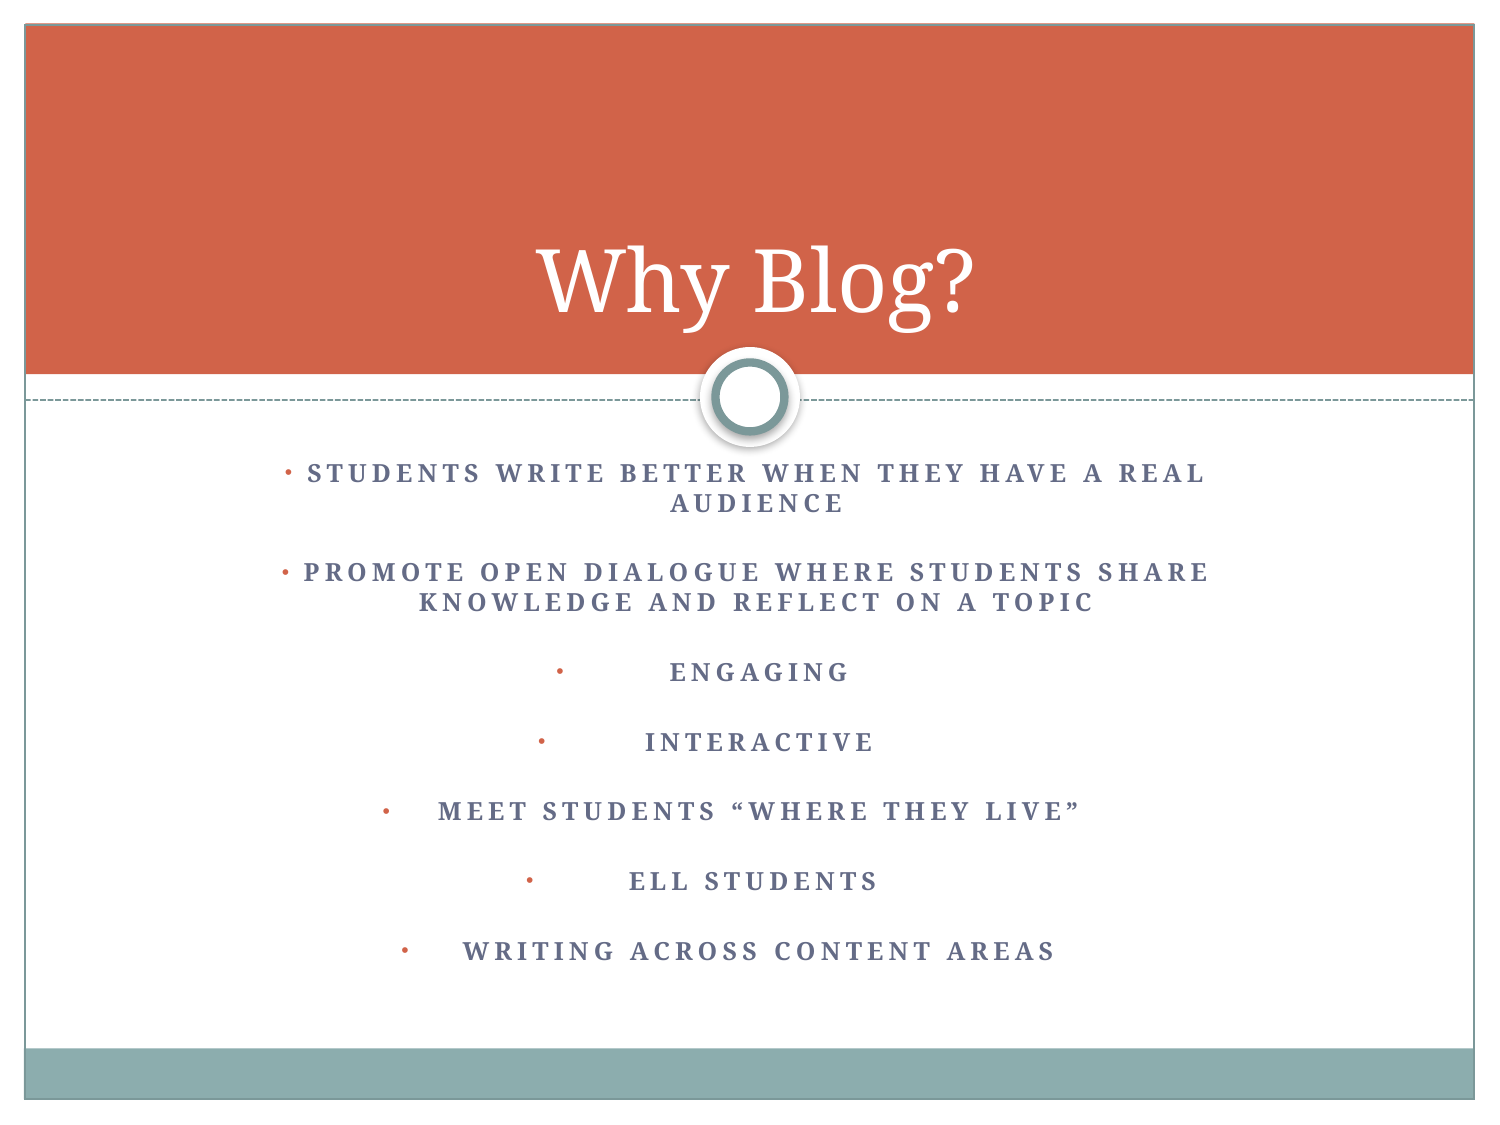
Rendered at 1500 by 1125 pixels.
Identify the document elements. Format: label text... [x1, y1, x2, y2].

list Students write better when they have a real audience Promote open dialogue where students share knowledge and reflect on a topic Engaging Interactive Meet students “where they live” ELL Students Writing across content areas [224, 450, 1288, 975]
title Why Blog? [118, 87, 1394, 338]
